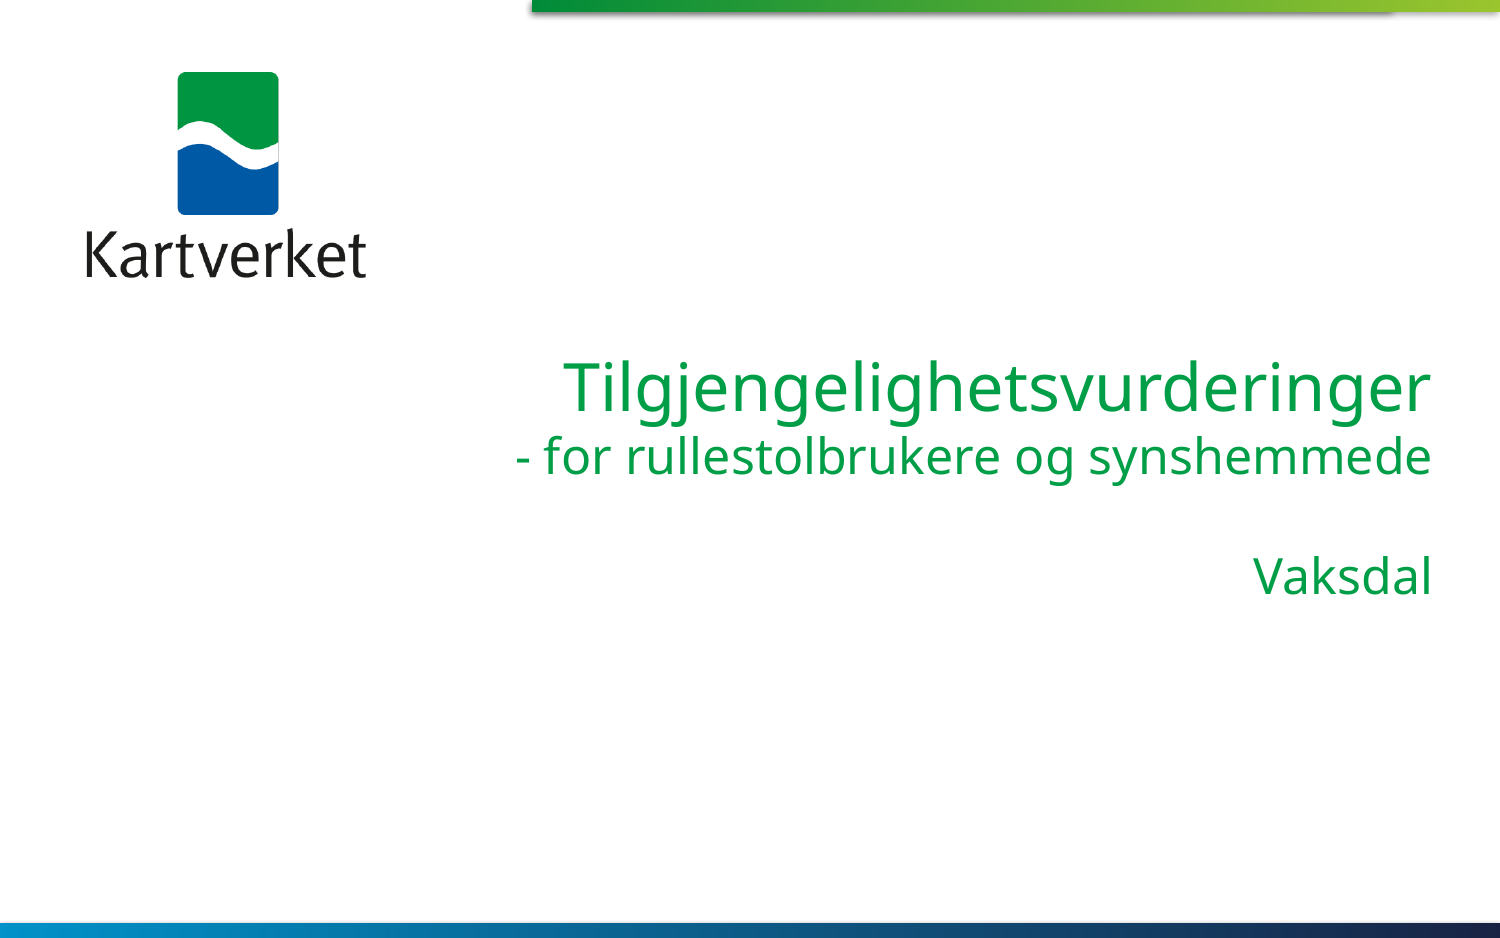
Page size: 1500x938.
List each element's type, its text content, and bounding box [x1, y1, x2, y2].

text_box Tilgjengelighetsvurderinger - for rullestolbrukere og synshemmede Vaksdal [66, 337, 1449, 613]
